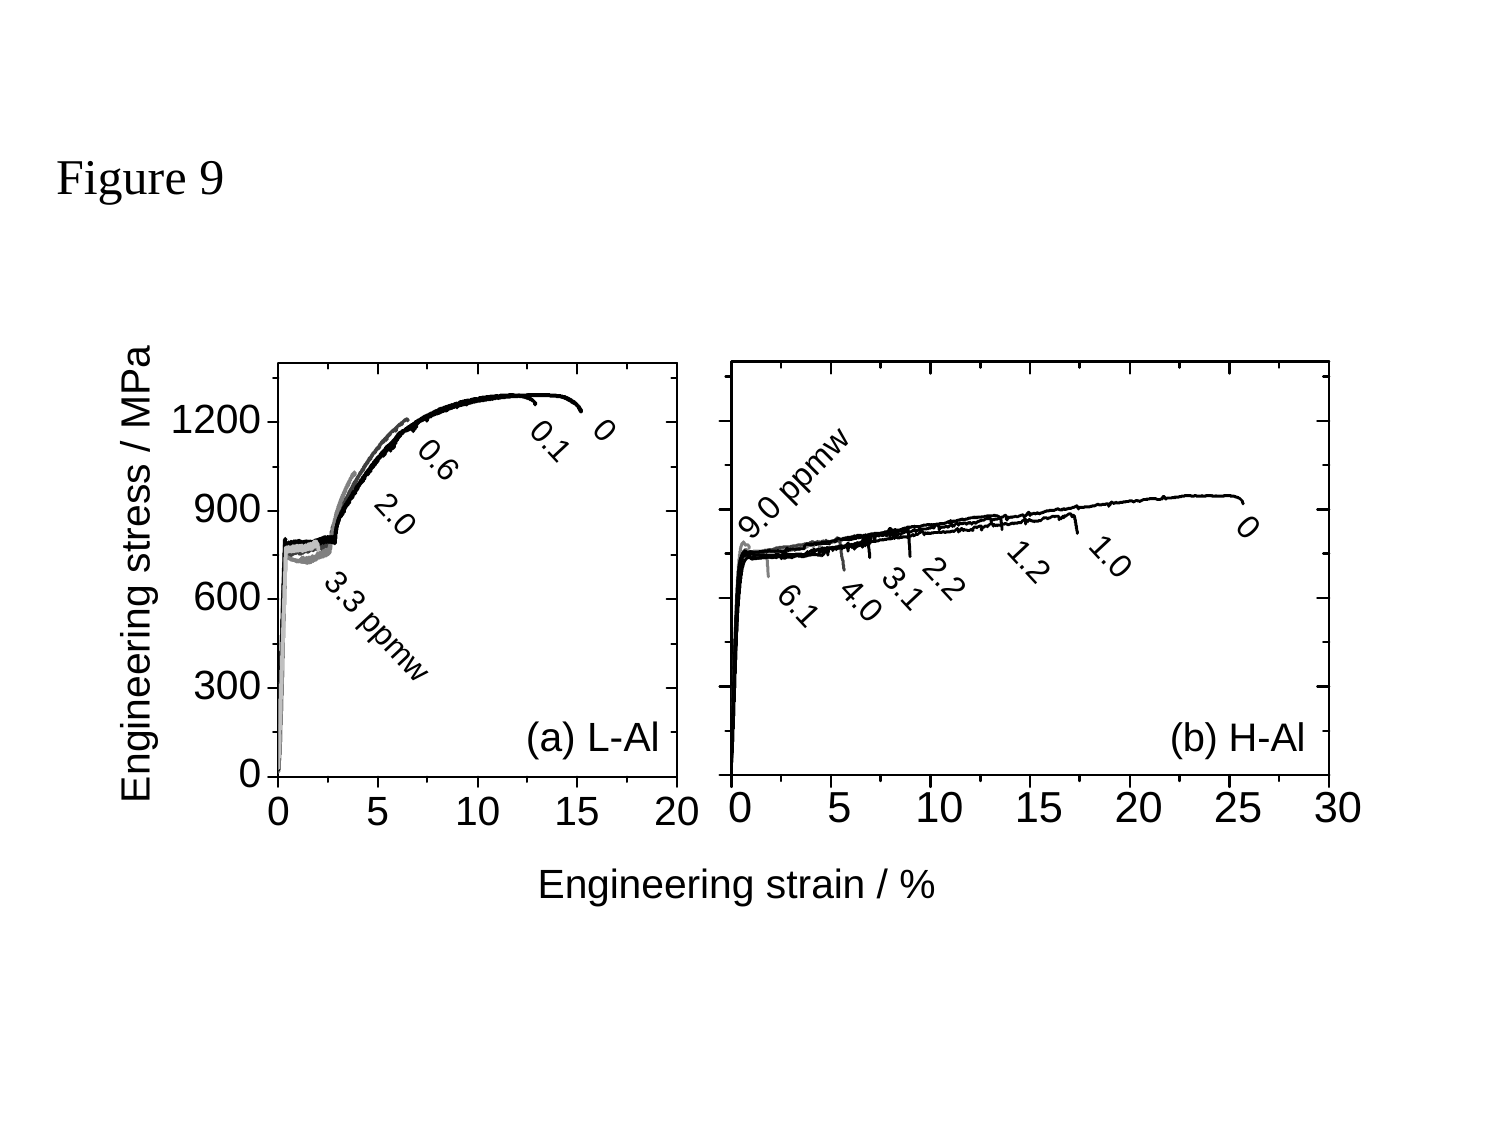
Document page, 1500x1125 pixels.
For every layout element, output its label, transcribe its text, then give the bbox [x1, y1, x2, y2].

text_box Figure 9 [41, 137, 278, 212]
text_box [100, 326, 1429, 918]
